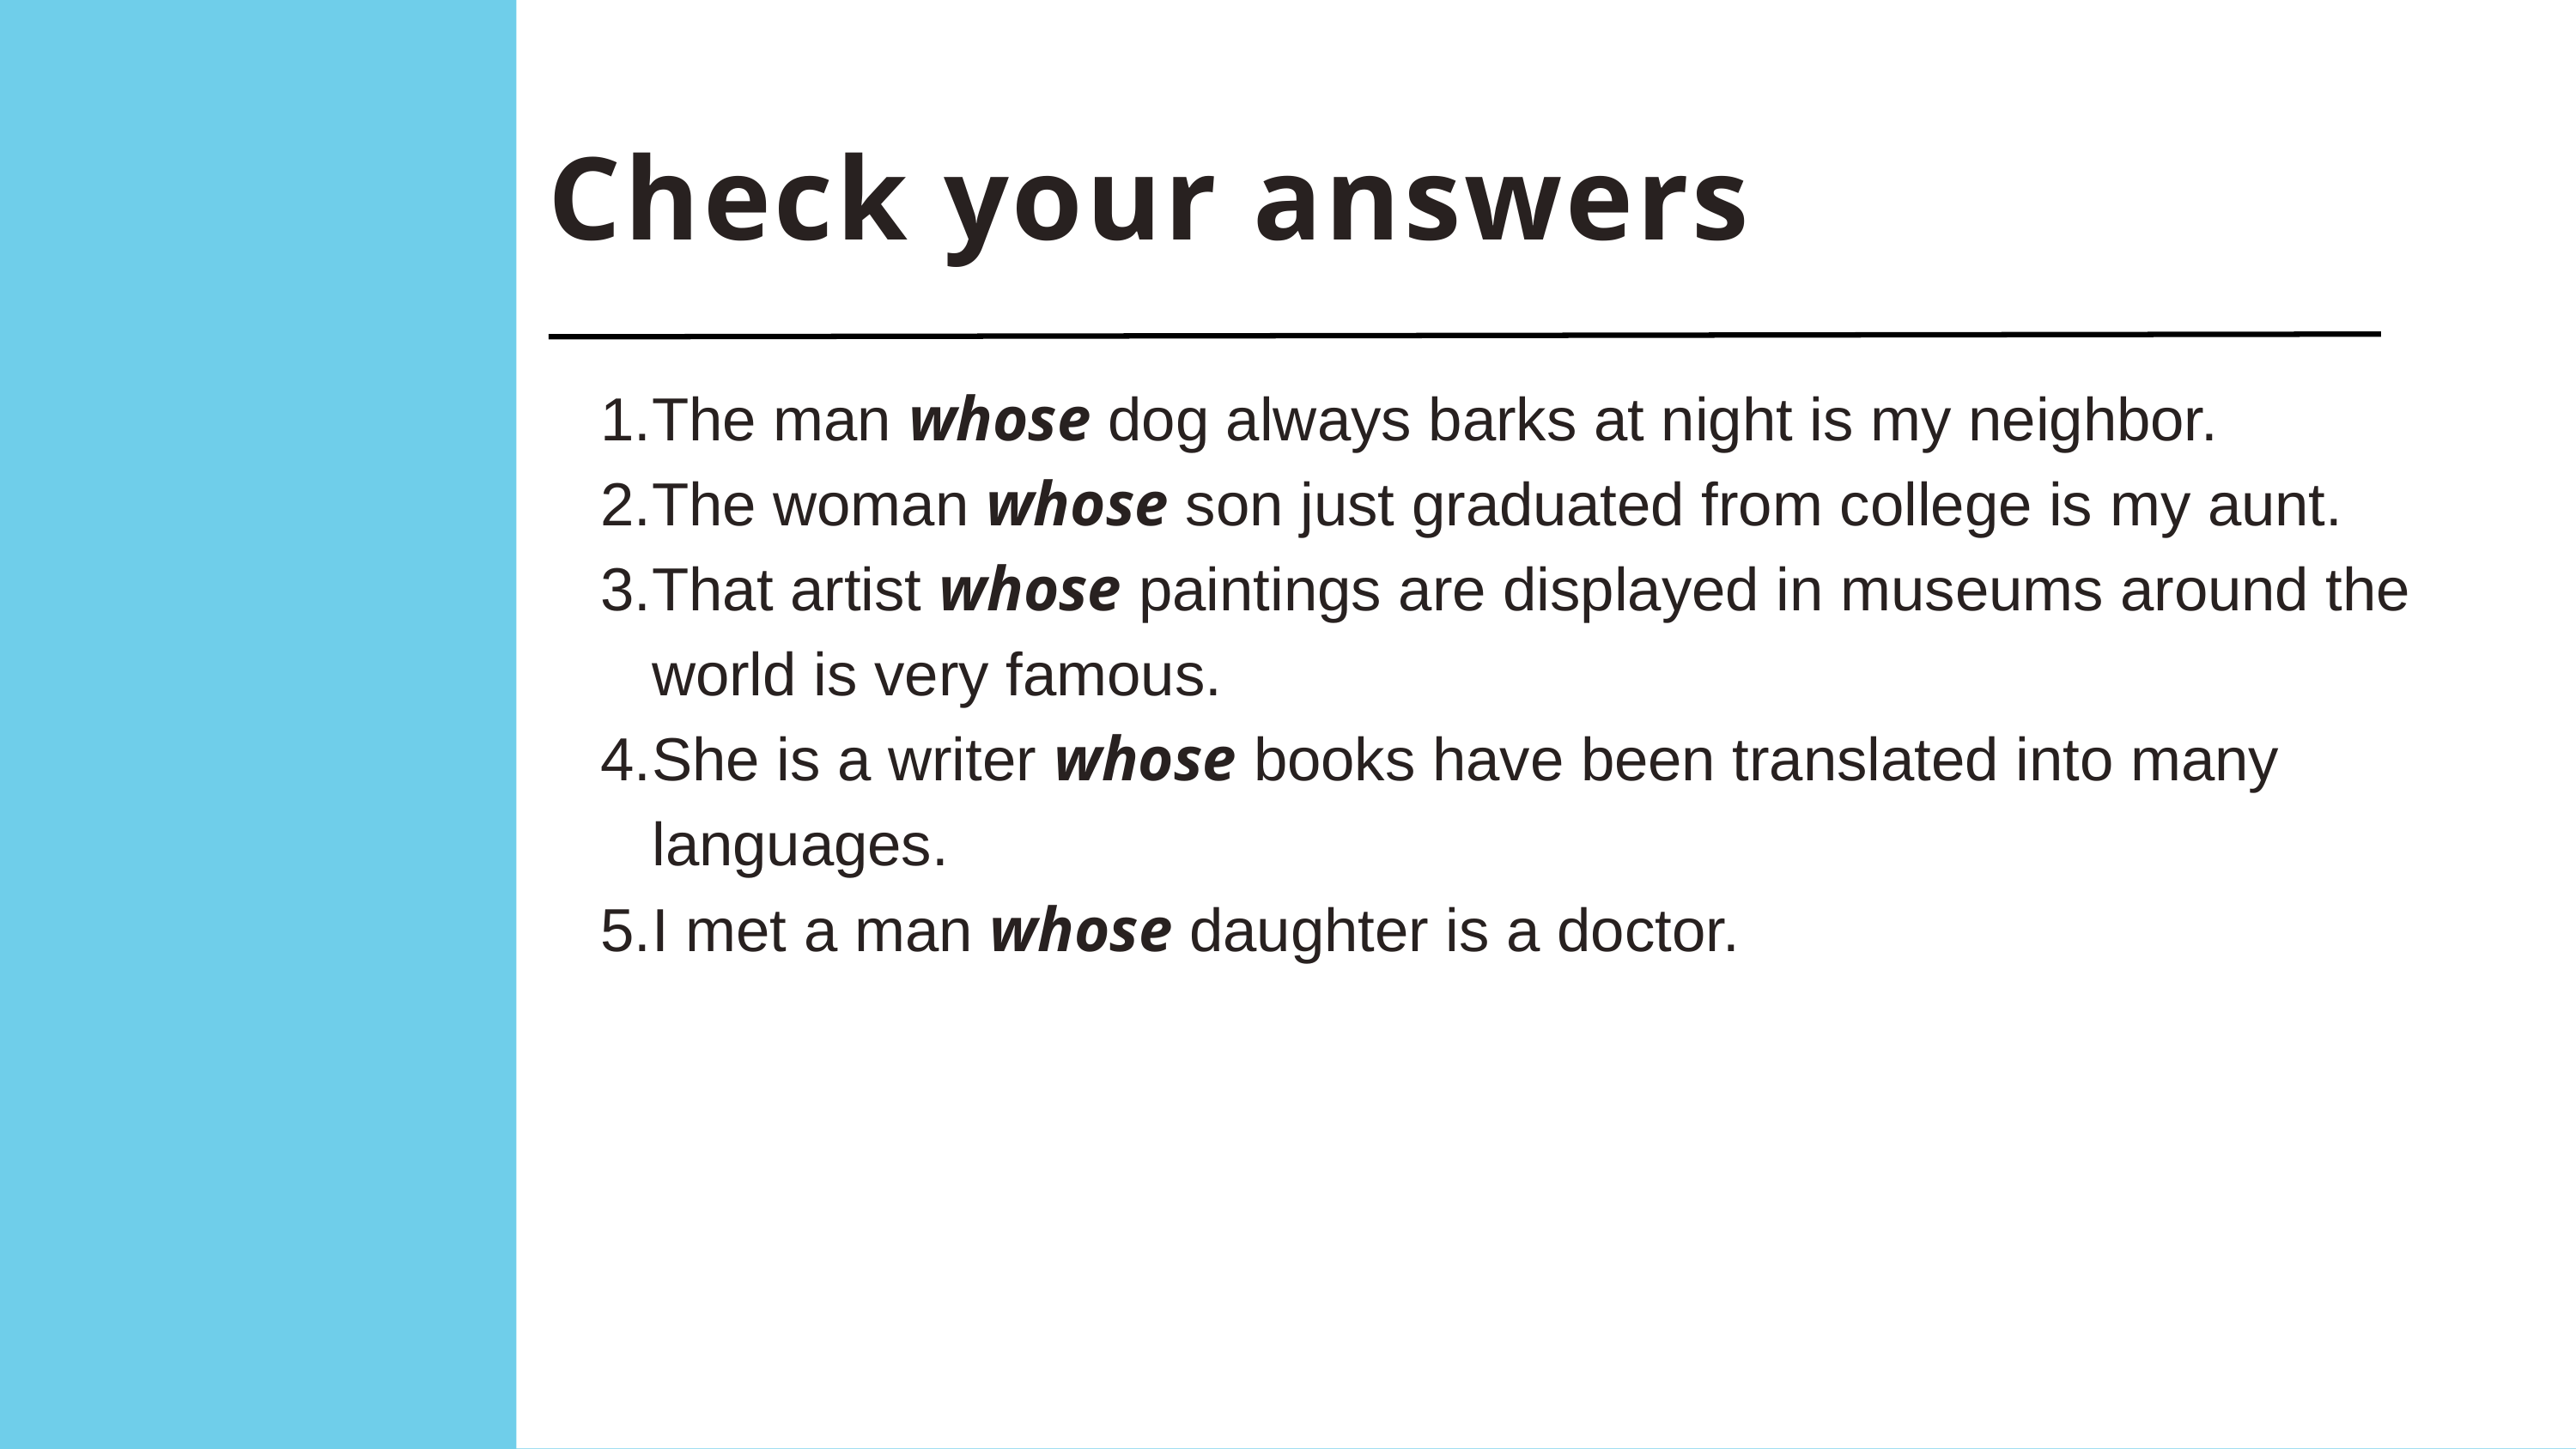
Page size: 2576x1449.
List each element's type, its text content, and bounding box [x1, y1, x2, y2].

text_box [516, 0, 2576, 1449]
text_box The man whose dog always barks at night is my neighbor. The woman whose son just graduated from college is my aunt. That artist whose paintings are displayed in museums around the world is very famous. She is a writer whose books have been translated into many languages. I met a man whose daughter is a doctor. [548, 367, 2482, 964]
text_box Check your answers [548, 142, 2482, 264]
